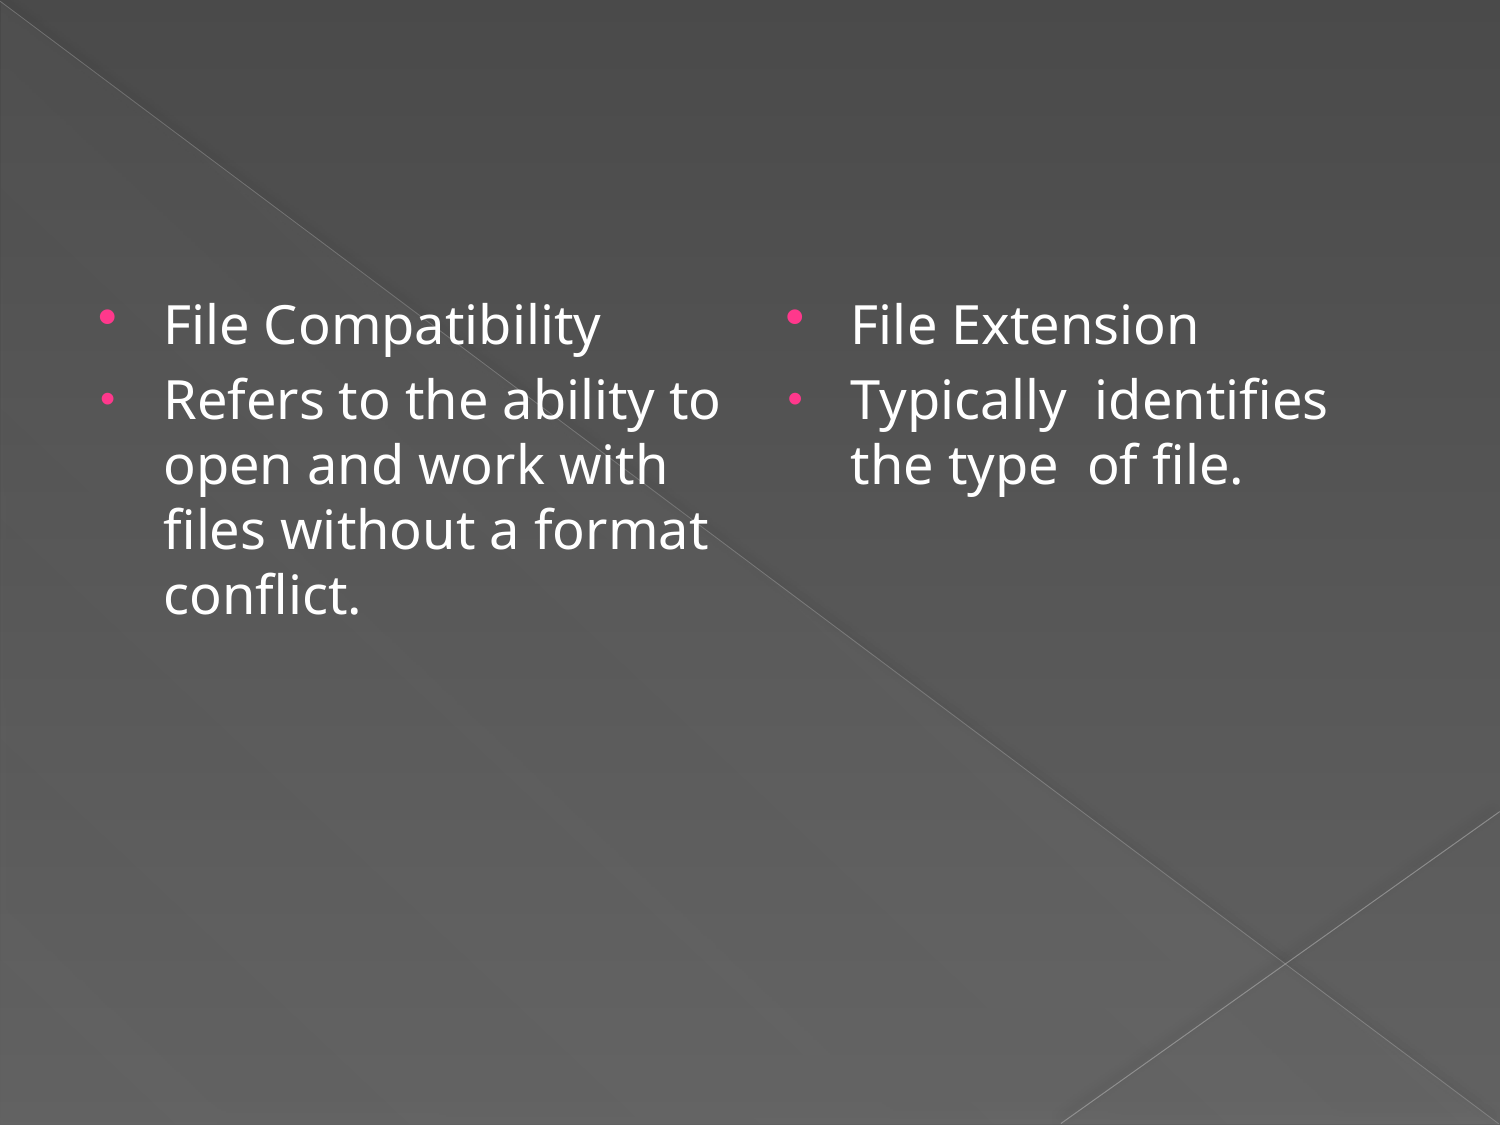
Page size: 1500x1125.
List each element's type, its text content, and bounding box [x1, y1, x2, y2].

list File Compatibility Refers to the ability to open and work with files without a format conflict. [75, 282, 738, 1025]
list File Extension Typically identifies the type of file. [762, 282, 1425, 1025]
